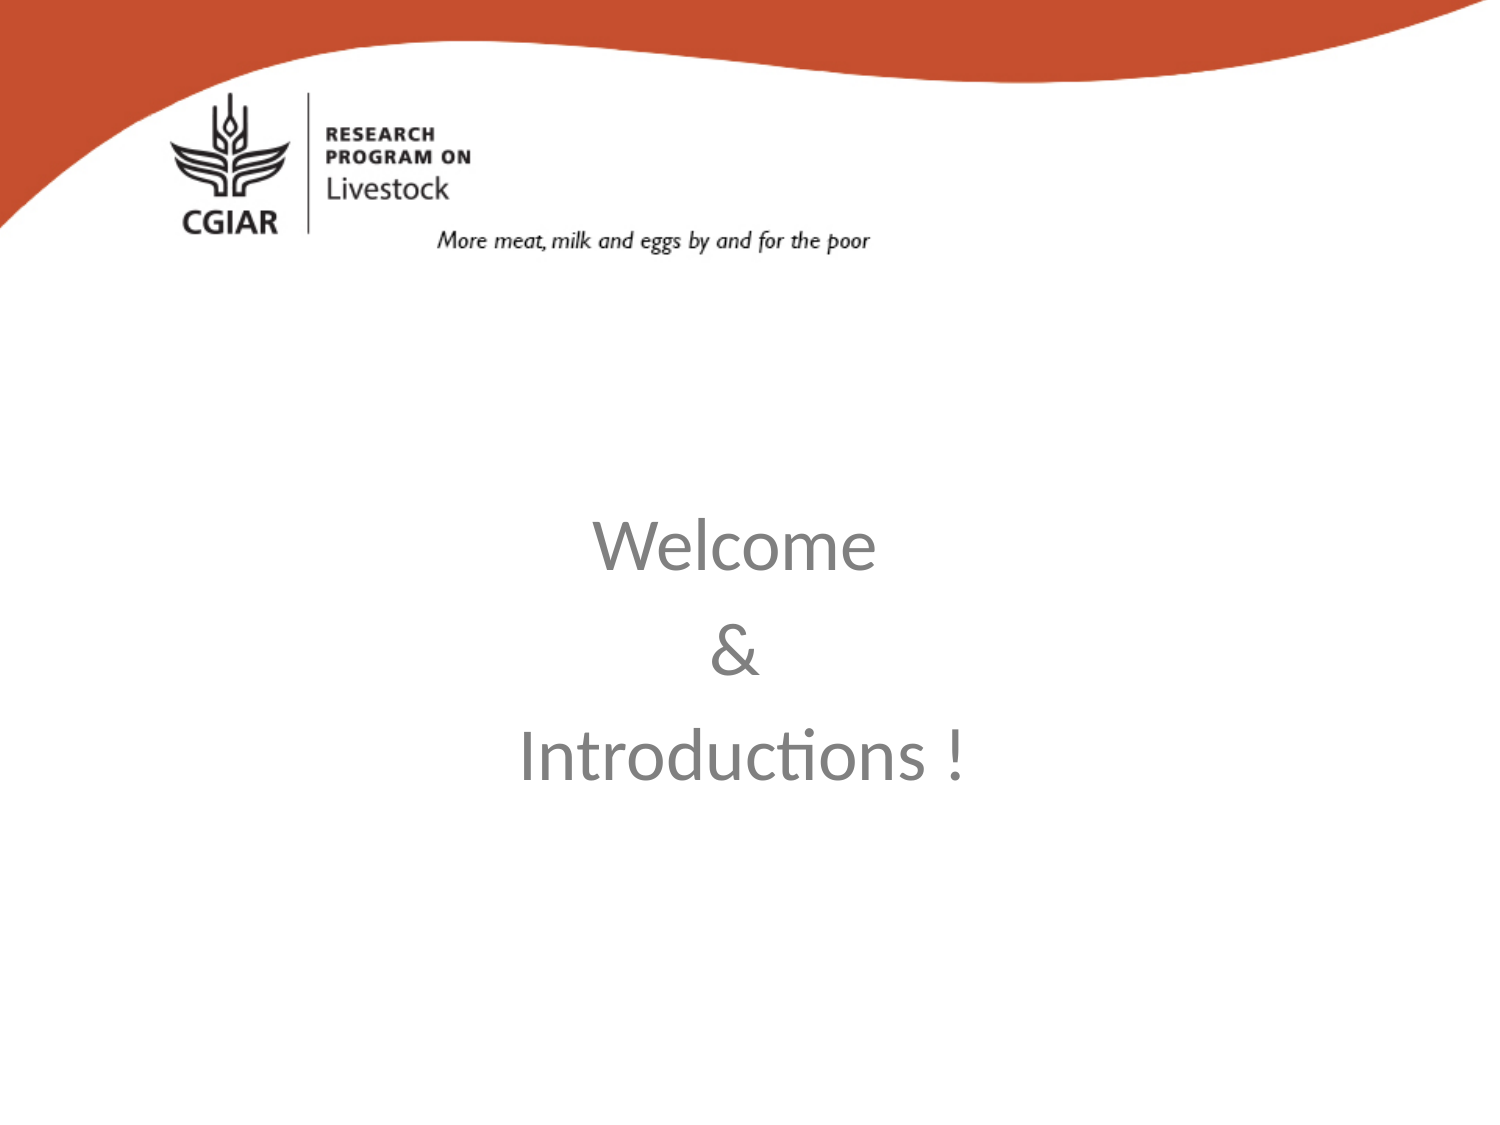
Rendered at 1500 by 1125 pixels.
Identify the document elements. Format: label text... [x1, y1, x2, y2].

list Welcome & Introductions ! [225, 487, 1263, 888]
picture [0, 0, 1500, 272]
